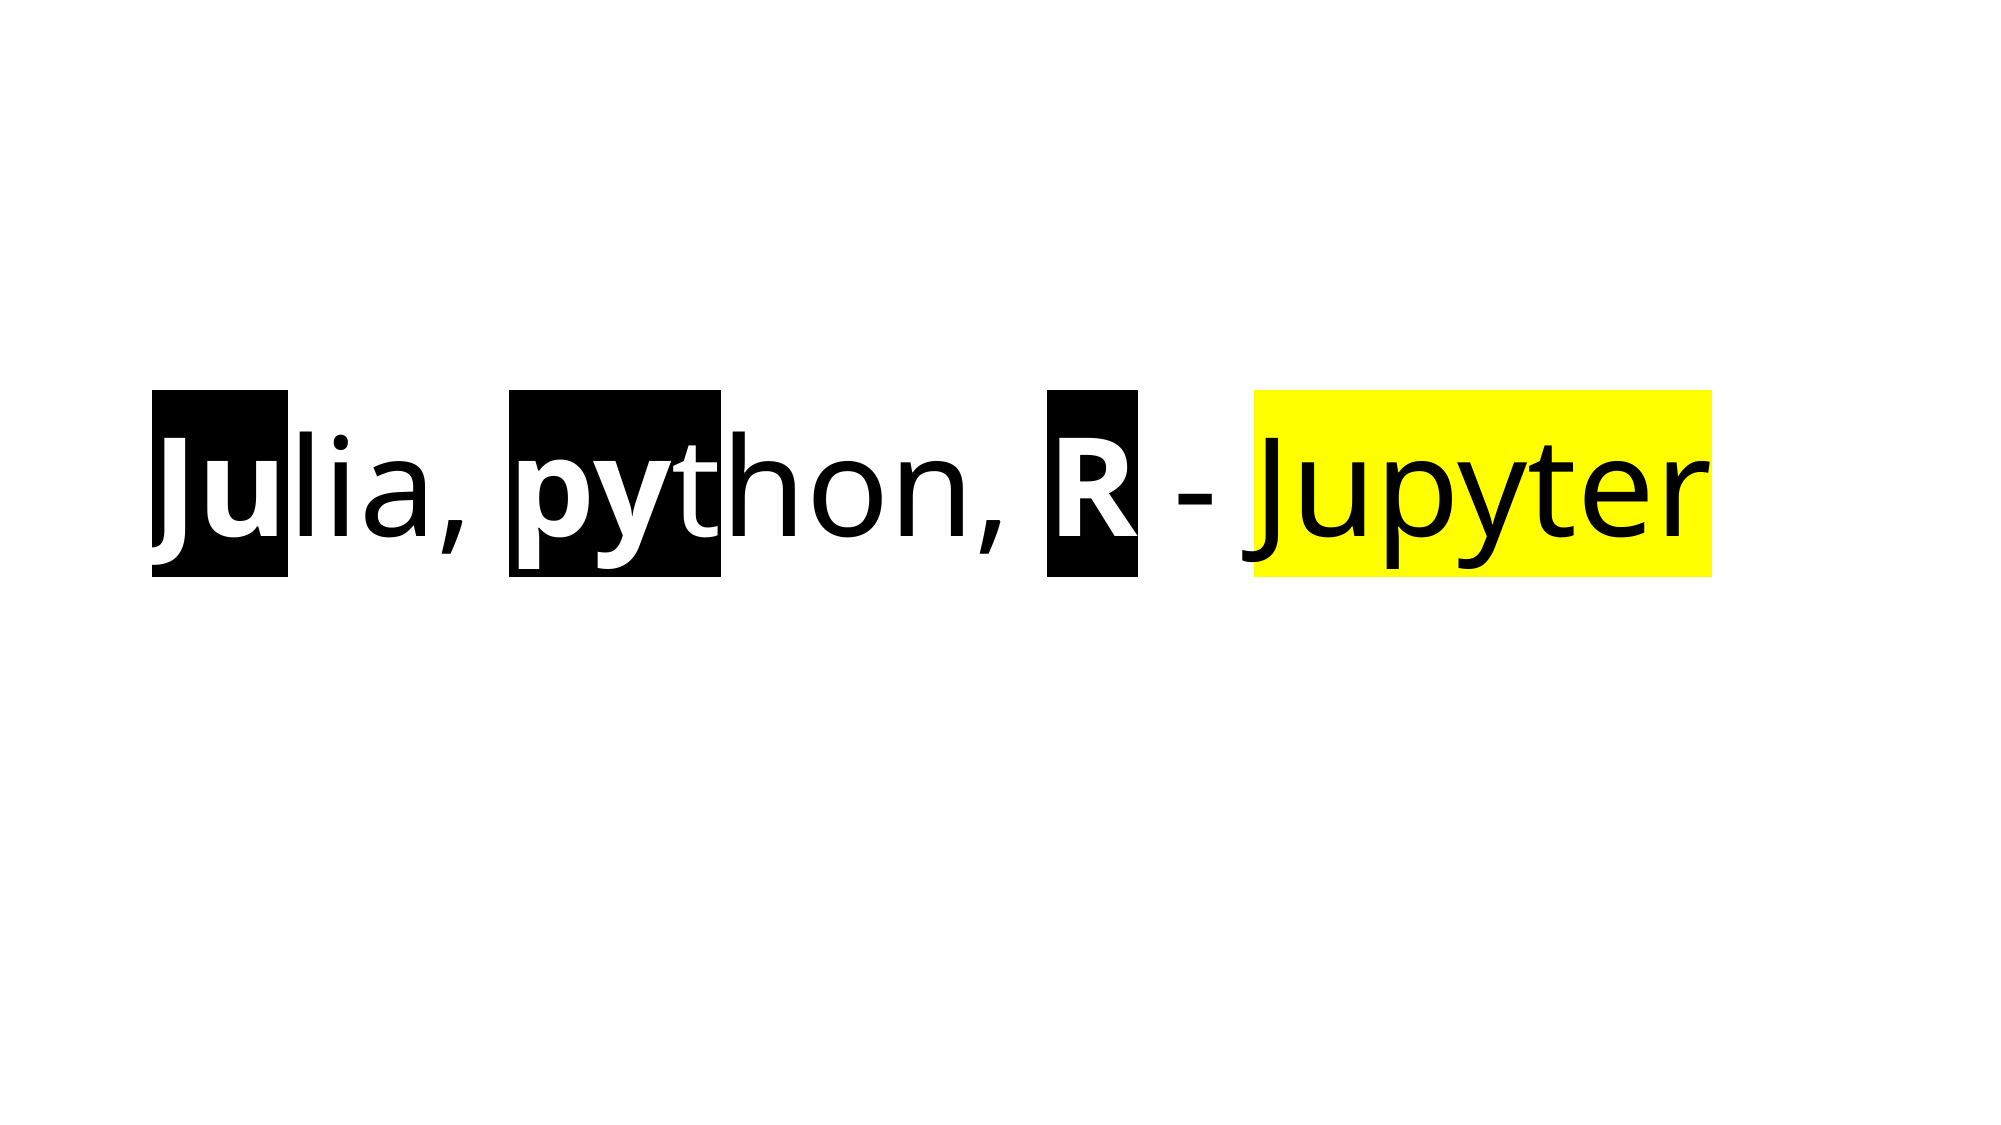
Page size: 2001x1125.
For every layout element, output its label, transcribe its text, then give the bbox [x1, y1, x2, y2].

title Julia, python, R - Jupyter [137, 383, 1863, 601]
